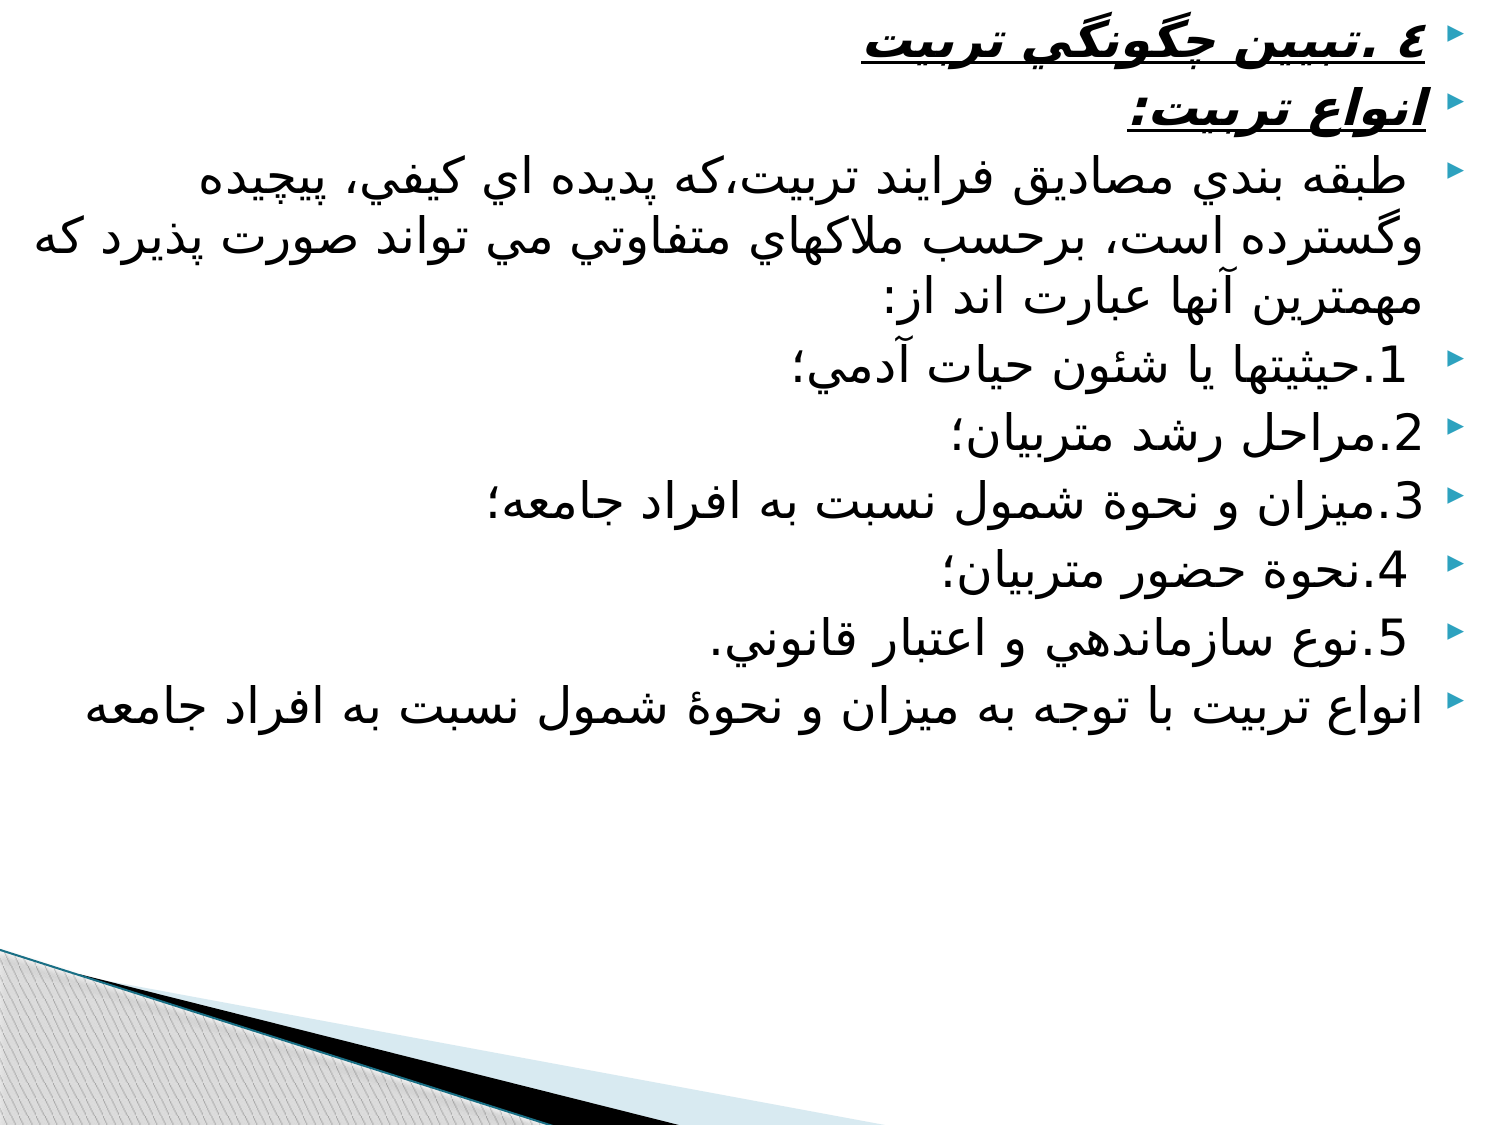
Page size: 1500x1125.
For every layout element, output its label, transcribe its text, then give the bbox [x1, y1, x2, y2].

list ٤ .تبيين چگونگي تربيت انواع تربيت: طبقه بندي مصاديق فرايند تربيت،كه پديده اي كيفي، پيچيده وگسترده است، برحسب ملاكهاي متفاوتي مي تواند صورت پذيرد كه مهمترين آنها عبارت اند از: 1.حيثيتها يا شئون حيات آدمي؛ 2.مراحل رشد متربيان؛ 3.ميزان و نحوة شمول نسبت به افراد جامعه؛ 4.نحوة حضور متربيان؛ 5.نوع سازماندهي و اعتبار قانوني. انواع تربیت با توجه به میزان و نحوۀ شمول نسبت به افراد جامعه [0, 0, 1500, 1125]
